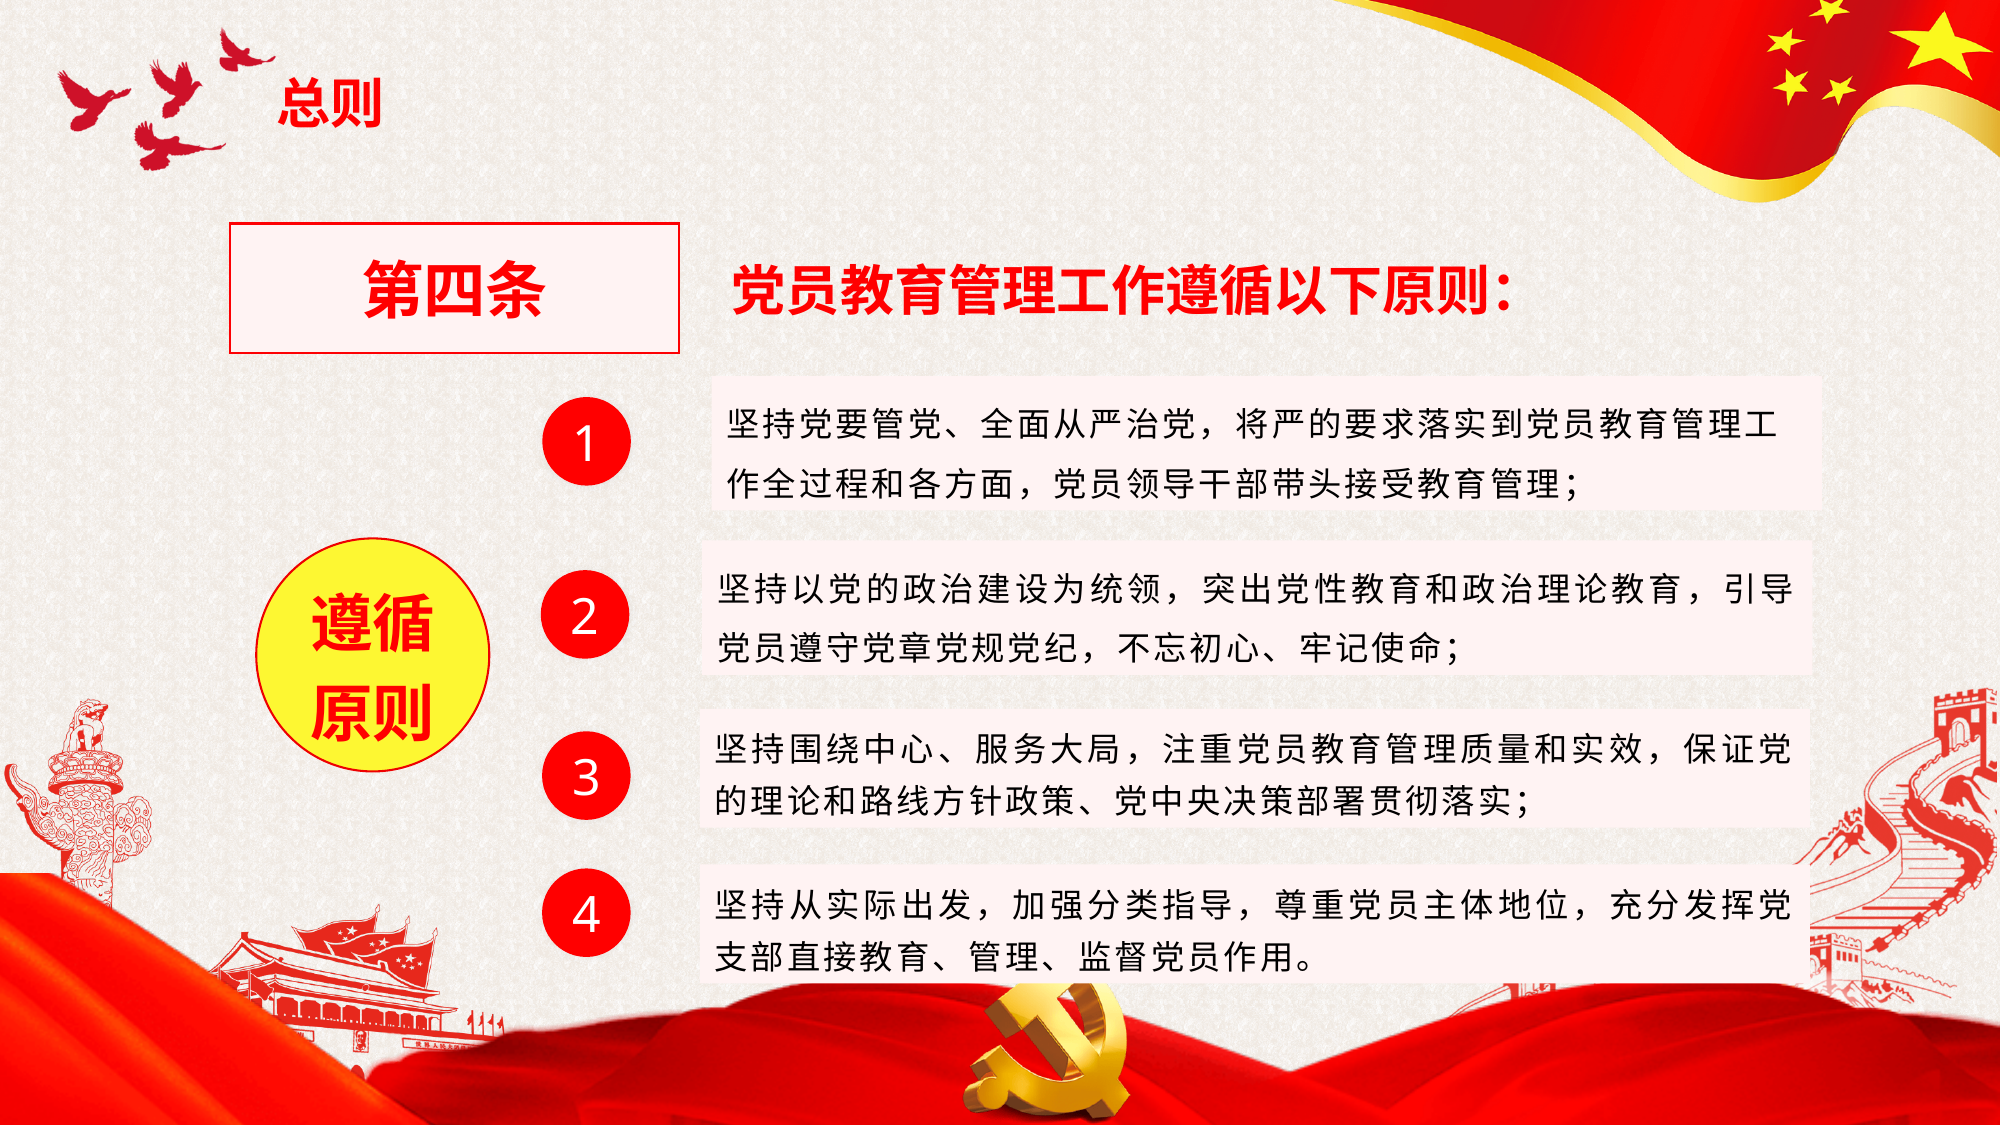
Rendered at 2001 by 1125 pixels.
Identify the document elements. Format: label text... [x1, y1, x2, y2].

text_box 第四条 [229, 222, 680, 354]
text_box 坚持从实际出发，加强分类指导，尊重党员主体地位，充分发挥党支部直接教育、管理、监督党员作用。 [699, 864, 1810, 984]
text_box 坚持以党的政治建设为统领，突出党性教育和政治理论教育，引导党员遵守党章党规党纪，不忘初心、牢记使命； [702, 540, 1813, 675]
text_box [256, 538, 490, 776]
text_box 3 [541, 730, 632, 821]
picture [0, 0, 2000, 1125]
text_box 1 [541, 395, 632, 487]
text_box 4 [541, 867, 632, 959]
text_box 总则 [256, 59, 466, 145]
text_box 坚持围绕中心、服务大局，注重党员教育管理质量和实效，保证党的理论和路线方针政策、党中央决策部署贯彻落实； [699, 708, 1810, 828]
text_box 2 [539, 569, 631, 660]
text_box 坚持党要管党、全面从严治党，将严的要求落实到党员教育管理工作全过程和各方面，党员领导干部带头接受教育管理； [711, 376, 1822, 511]
text_box 党员教育管理工作遵循以下原则： [711, 212, 1654, 365]
